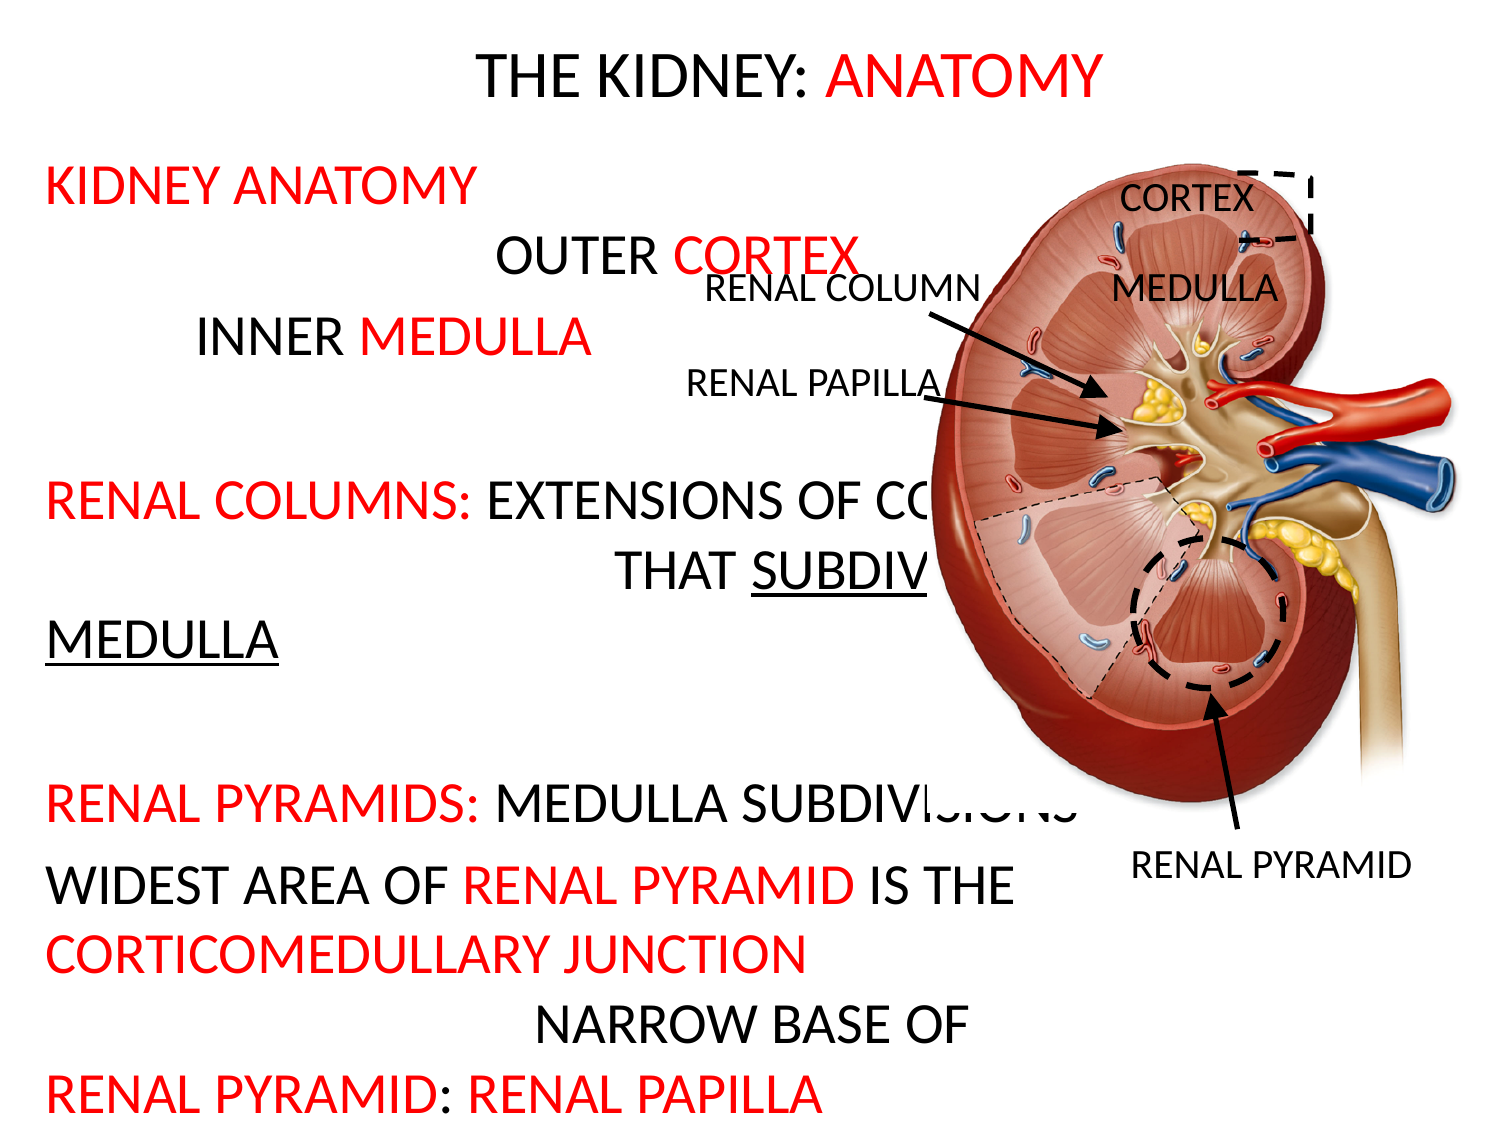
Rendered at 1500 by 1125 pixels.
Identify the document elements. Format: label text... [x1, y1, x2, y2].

list Kidney Anatomy Outer Cortex Inner Medulla Renal Columns: Extensions of cortex that subdivide the medulla Renal Pyramids: Medulla Subdivisions Widest area of Renal Pyramid is the Corticomedullary Junction Narrow base of Renal Pyramid: Renal Papilla [30, 138, 1156, 1089]
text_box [689, 162, 1463, 896]
text_box The Kidney: Anatomy [115, 23, 1465, 211]
